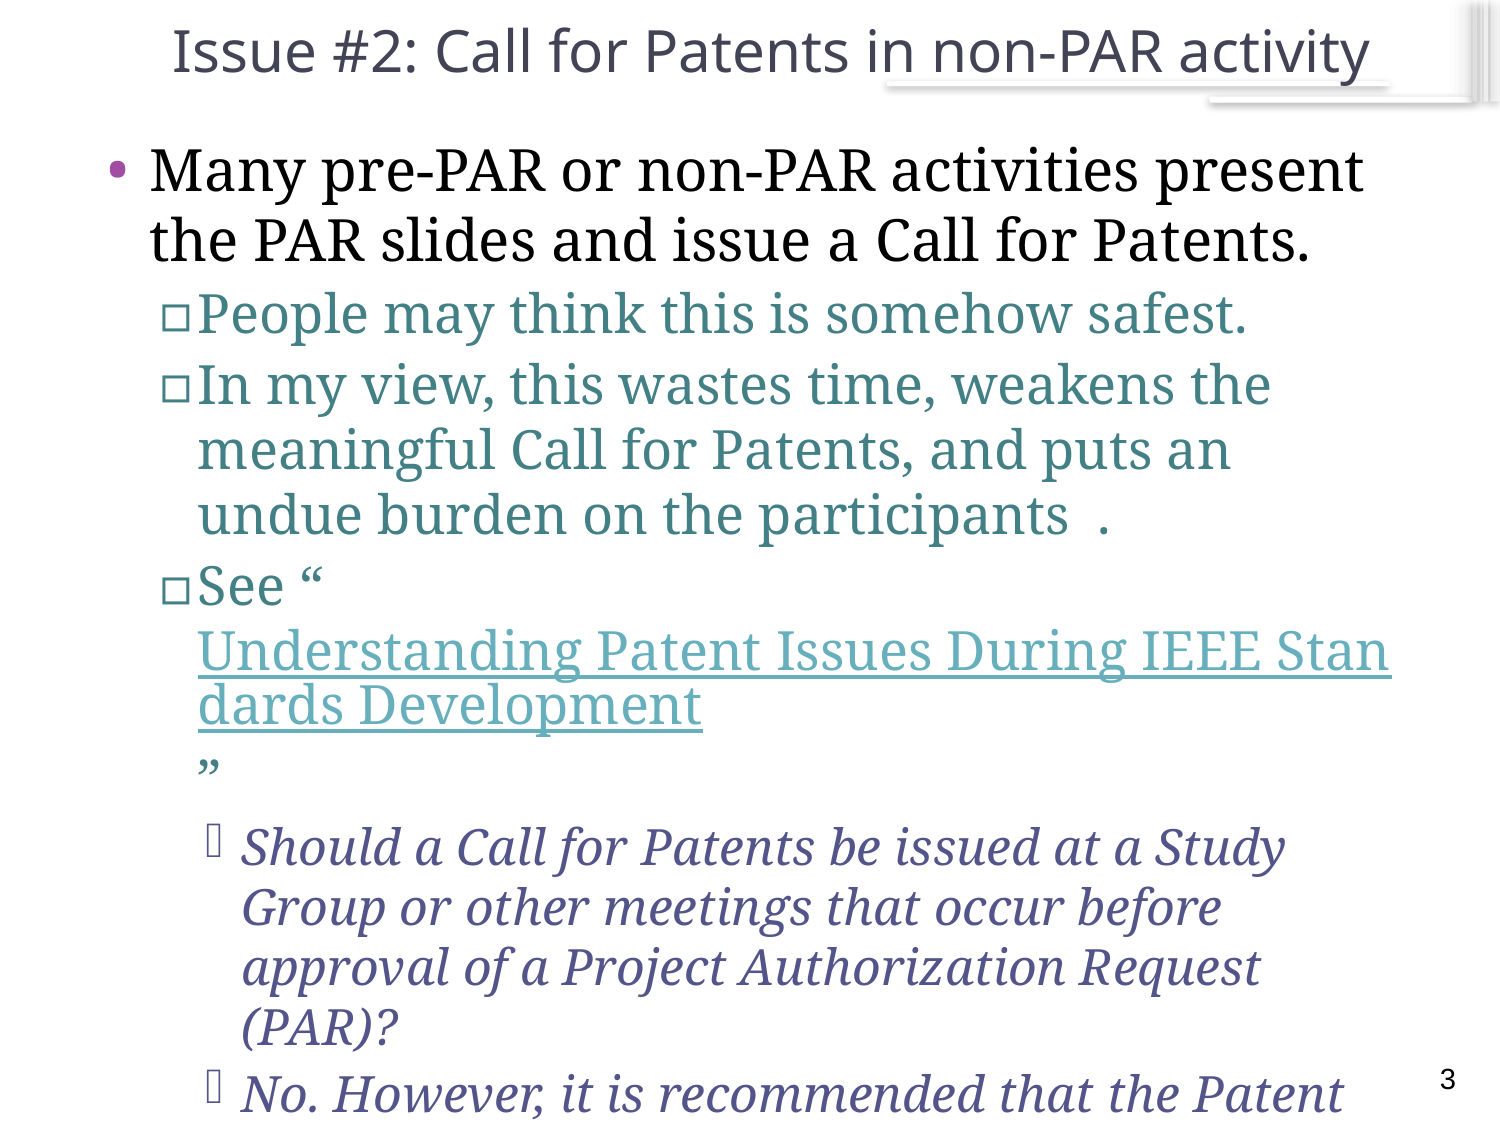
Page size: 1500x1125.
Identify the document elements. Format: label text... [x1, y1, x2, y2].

list Many pre-PAR or non-PAR activities present the PAR slides and issue a Call for Patents. People may think this is somehow safest. In my view, this wastes time, weakens the meaningful Call for Patents, and puts an undue burden on the participants . See “Understanding Patent Issues During IEEE Standards Development” Should a Call for Patents be issued at a Study Group or other meetings that occur before approval of a Project Authorization Request (PAR)? No. However, it is recommended that the Patent Slides for pre-PAR Meetings be used in these meetings. [75, 125, 1425, 1072]
title Issue #2: Call for Patents in non-PAR activity [75, 7, 1471, 126]
